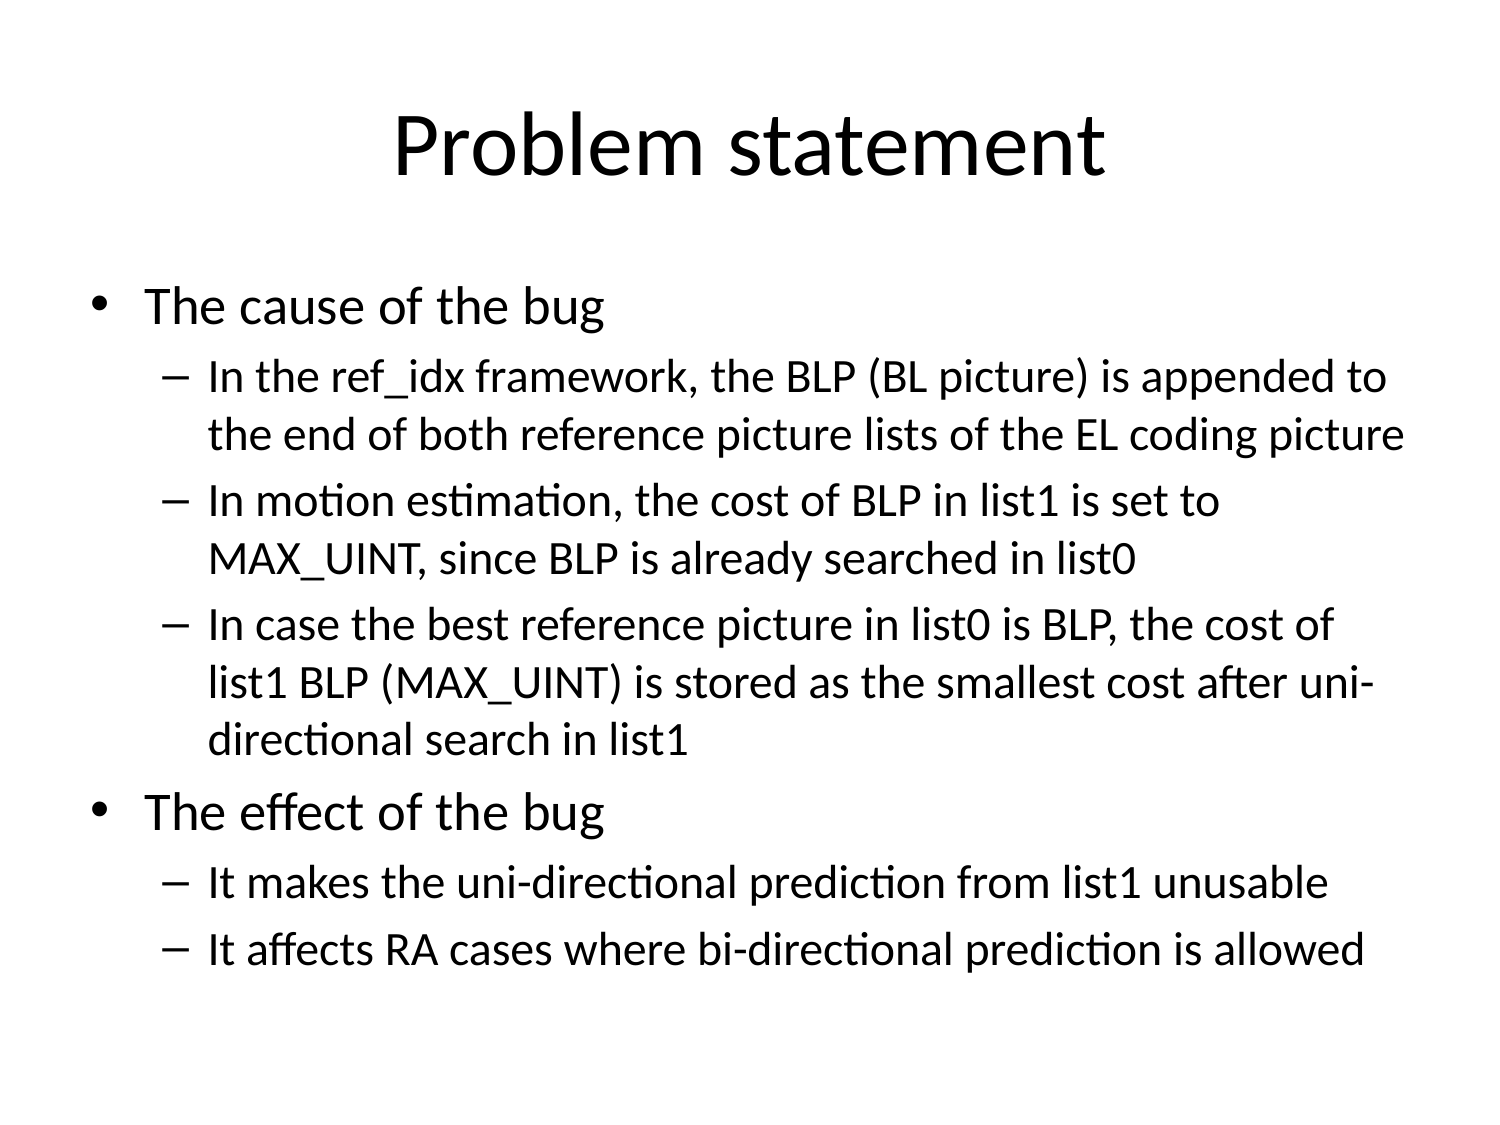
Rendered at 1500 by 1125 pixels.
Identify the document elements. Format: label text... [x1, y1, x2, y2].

list The cause of the bug In the ref_idx framework, the BLP (BL picture) is appended to the end of both reference picture lists of the EL coding picture In motion estimation, the cost of BLP in list1 is set to MAX_UINT, since BLP is already searched in list0 In case the best reference picture in list0 is BLP, the cost of list1 BLP (MAX_UINT) is stored as the smallest cost after uni-directional search in list1 The effect of the bug It makes the uni-directional prediction from list1 unusable It affects RA cases where bi-directional prediction is allowed [75, 262, 1425, 1000]
title Problem statement [75, 45, 1425, 233]
